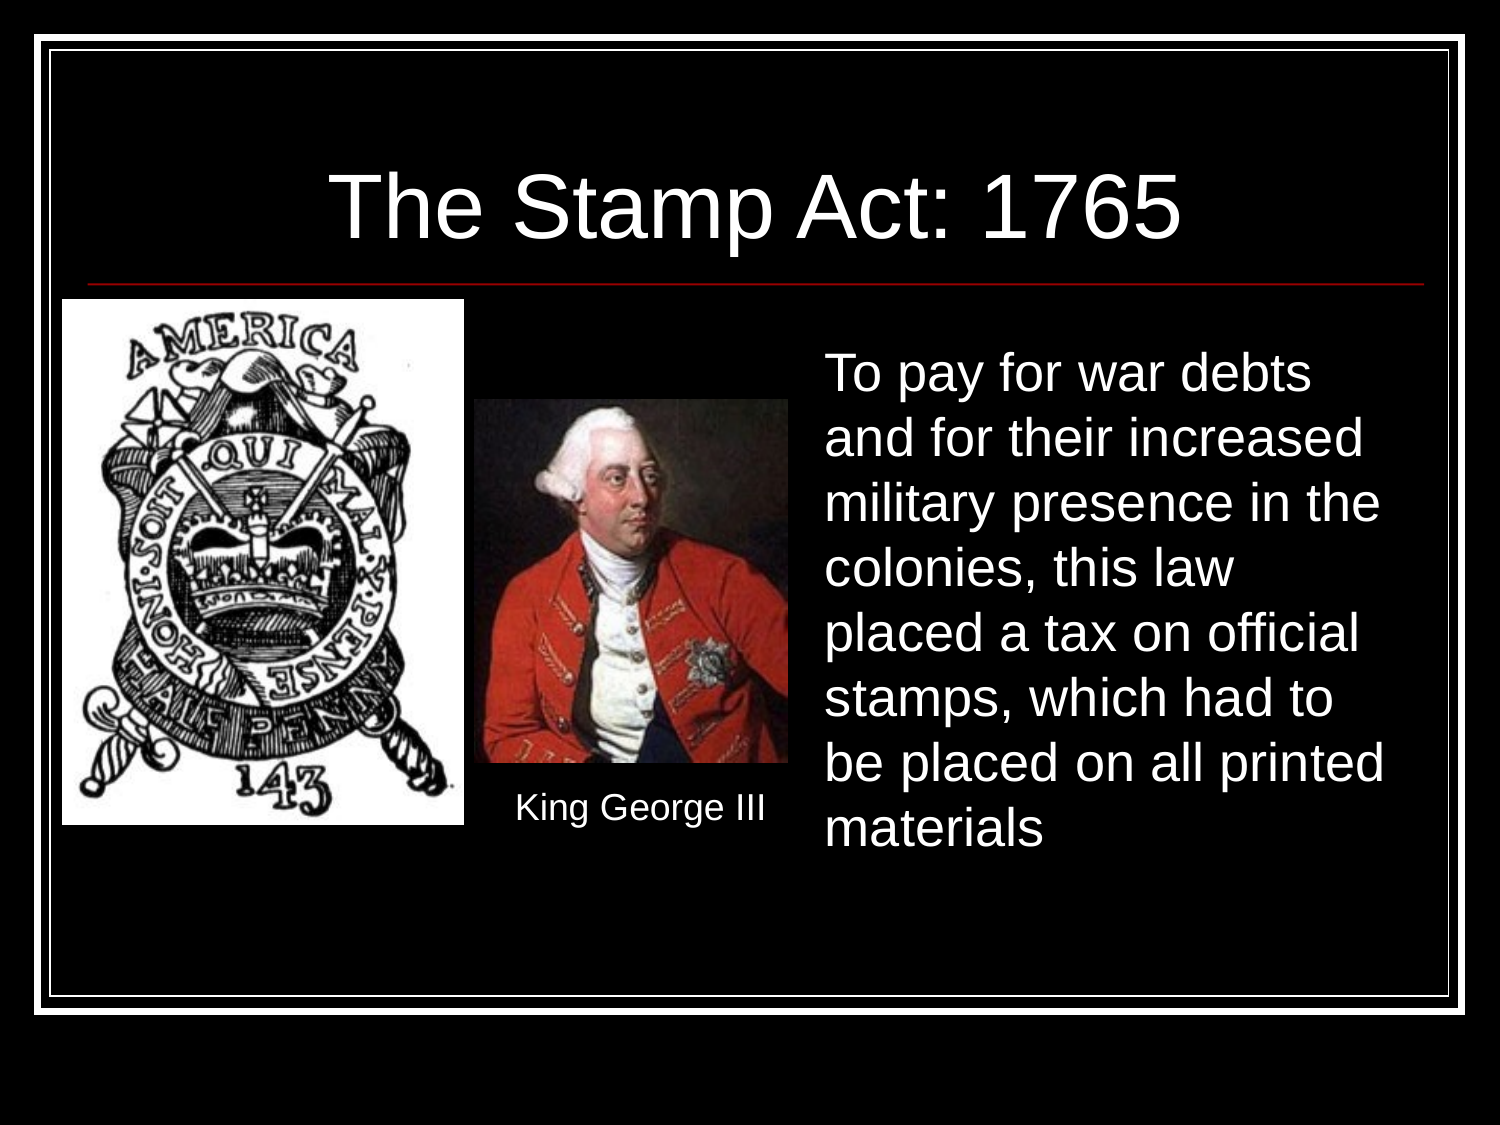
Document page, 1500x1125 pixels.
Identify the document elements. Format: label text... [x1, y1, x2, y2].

picture [62, 299, 464, 826]
picture [474, 399, 788, 763]
text_box King George III [499, 774, 788, 836]
text_box The Stamp Act: 1765 [87, 77, 1425, 265]
text_box To pay for war debts and for their increased military presence in the colonies, this law placed a tax on official stamps, which had to be placed on all printed materials [809, 329, 1425, 963]
